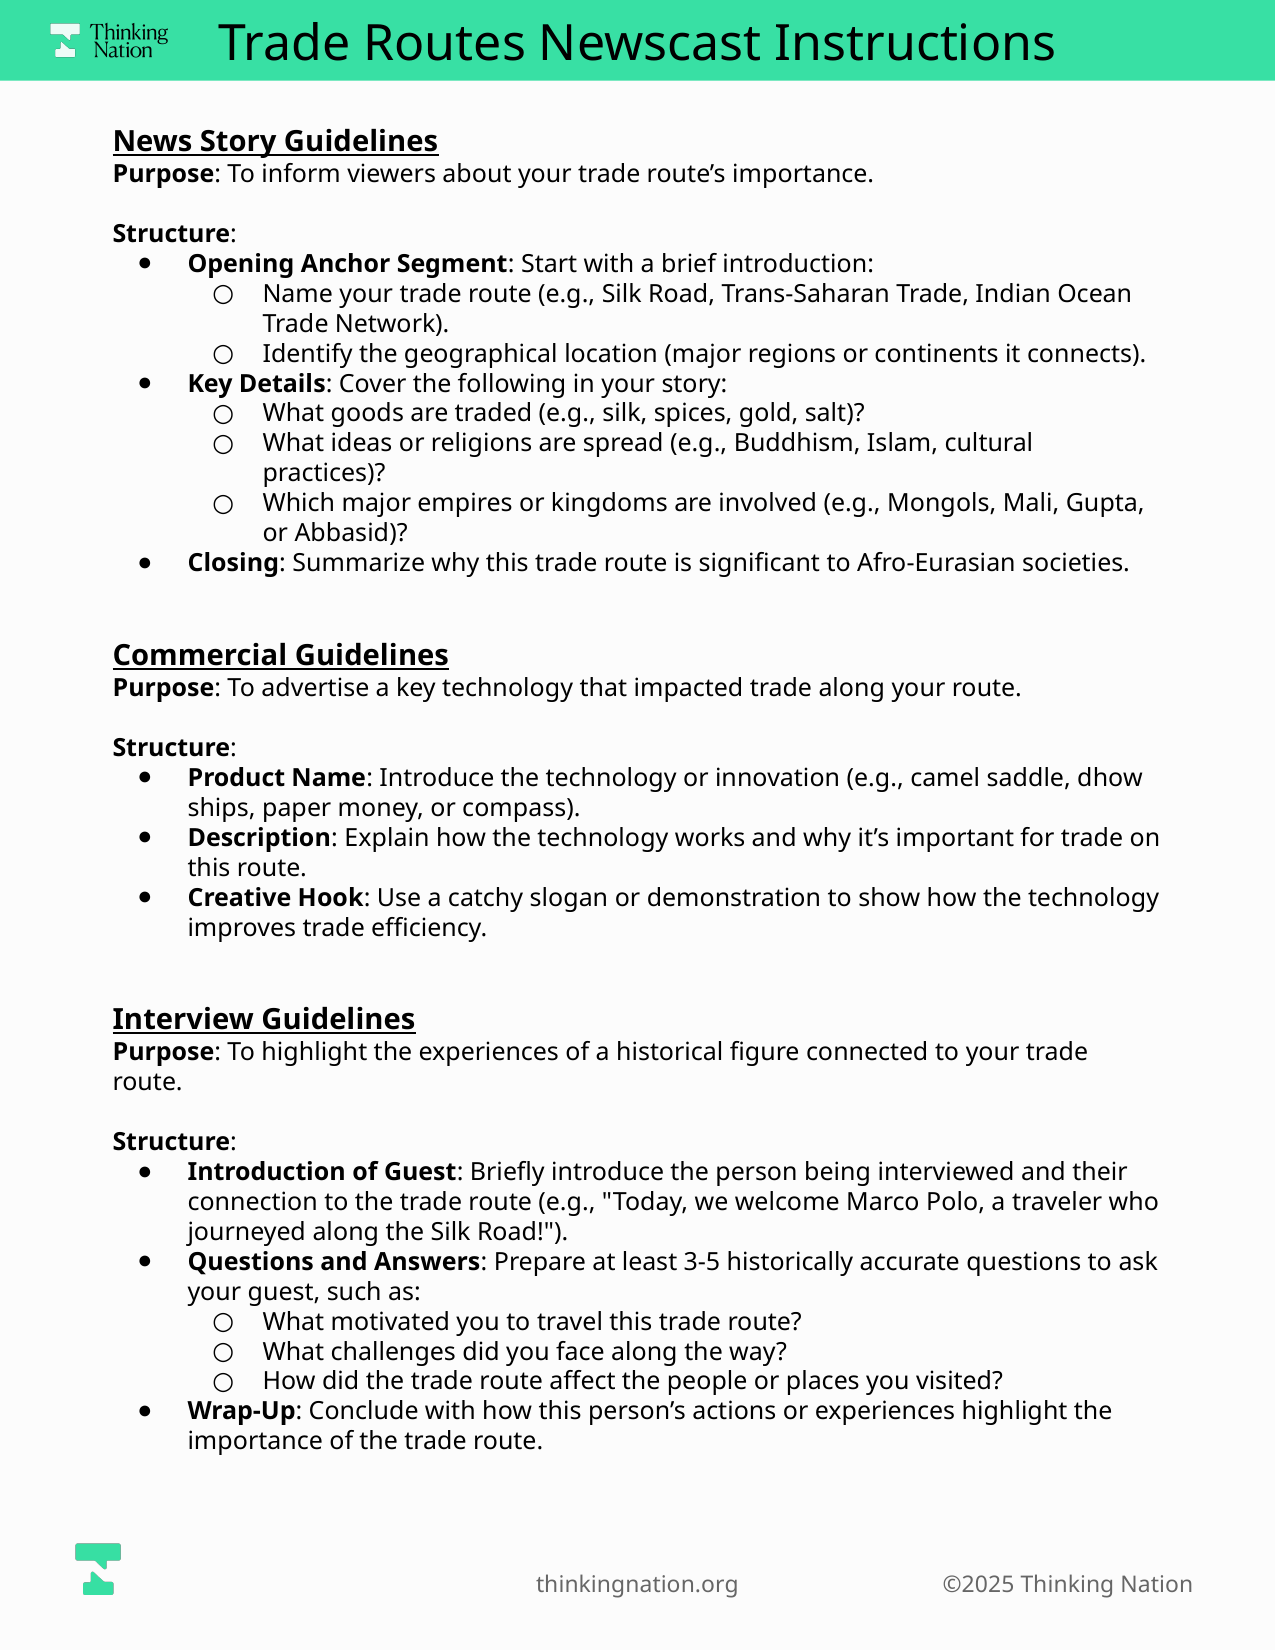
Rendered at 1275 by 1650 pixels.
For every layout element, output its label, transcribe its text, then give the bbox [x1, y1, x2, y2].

text_box thinkingnation.org [486, 1553, 789, 1605]
picture [36, 12, 172, 69]
picture [62, 1533, 134, 1605]
text_box ©2025 Thinking Nation [907, 1553, 1210, 1605]
text_box Trade Routes Newscast Instructions [0, 0, 1275, 81]
text_box News Story Guidelines Purpose: To inform viewers about your trade route’s importance. Structure: Opening Anchor Segment: Start with a brief introduction: Name your trade route (e.g., Silk Road, Trans-Saharan Trade, Indian Ocean Trade Network). Identify the geographical location (major regions or continents it connects). Key Details: Cover the following in your story: What goods are traded (e.g., silk, spices, gold, salt)? What ideas or religions are spread (e.g., Buddhism, Islam, cultural practices)? Which major empires or kingdoms are involved (e.g., Mongols, Mali, Gupta, or Abbasid)? Closing: Summarize why this trade route is significant to Afro-Eurasian societies. Commercial Guidelines Purpose: To advertise a key technology that impacted trade along your route. Structure: Product Name: Introduce the technology or innovation (e.g., camel saddle, dhow ships, paper money, or compass). Description: Explain how the technology works and why it’s important for trade on this route. Creative Hook: Use a catchy slogan or demonstration to show how the technology improves trade efficiency. Interview Guidelines Purpose: To highlight the experiences of a historical figure connected to your trade route. Structure: Introduction of Guest: Briefly introduce the person being interviewed and their connection to the trade route (e.g., "Today, we welcome Marco Polo, a traveler who journeyed along the Silk Road!"). Questions and Answers: Prepare at least 3-5 historically accurate questions to ask your guest, such as: What motivated you to travel this trade route? What challenges did you face along the way? How did the trade route affect the people or places you visited? Wrap-Up: Conclude with how this person’s actions or experiences highlight the importance of the trade route. [97, 107, 1178, 1470]
